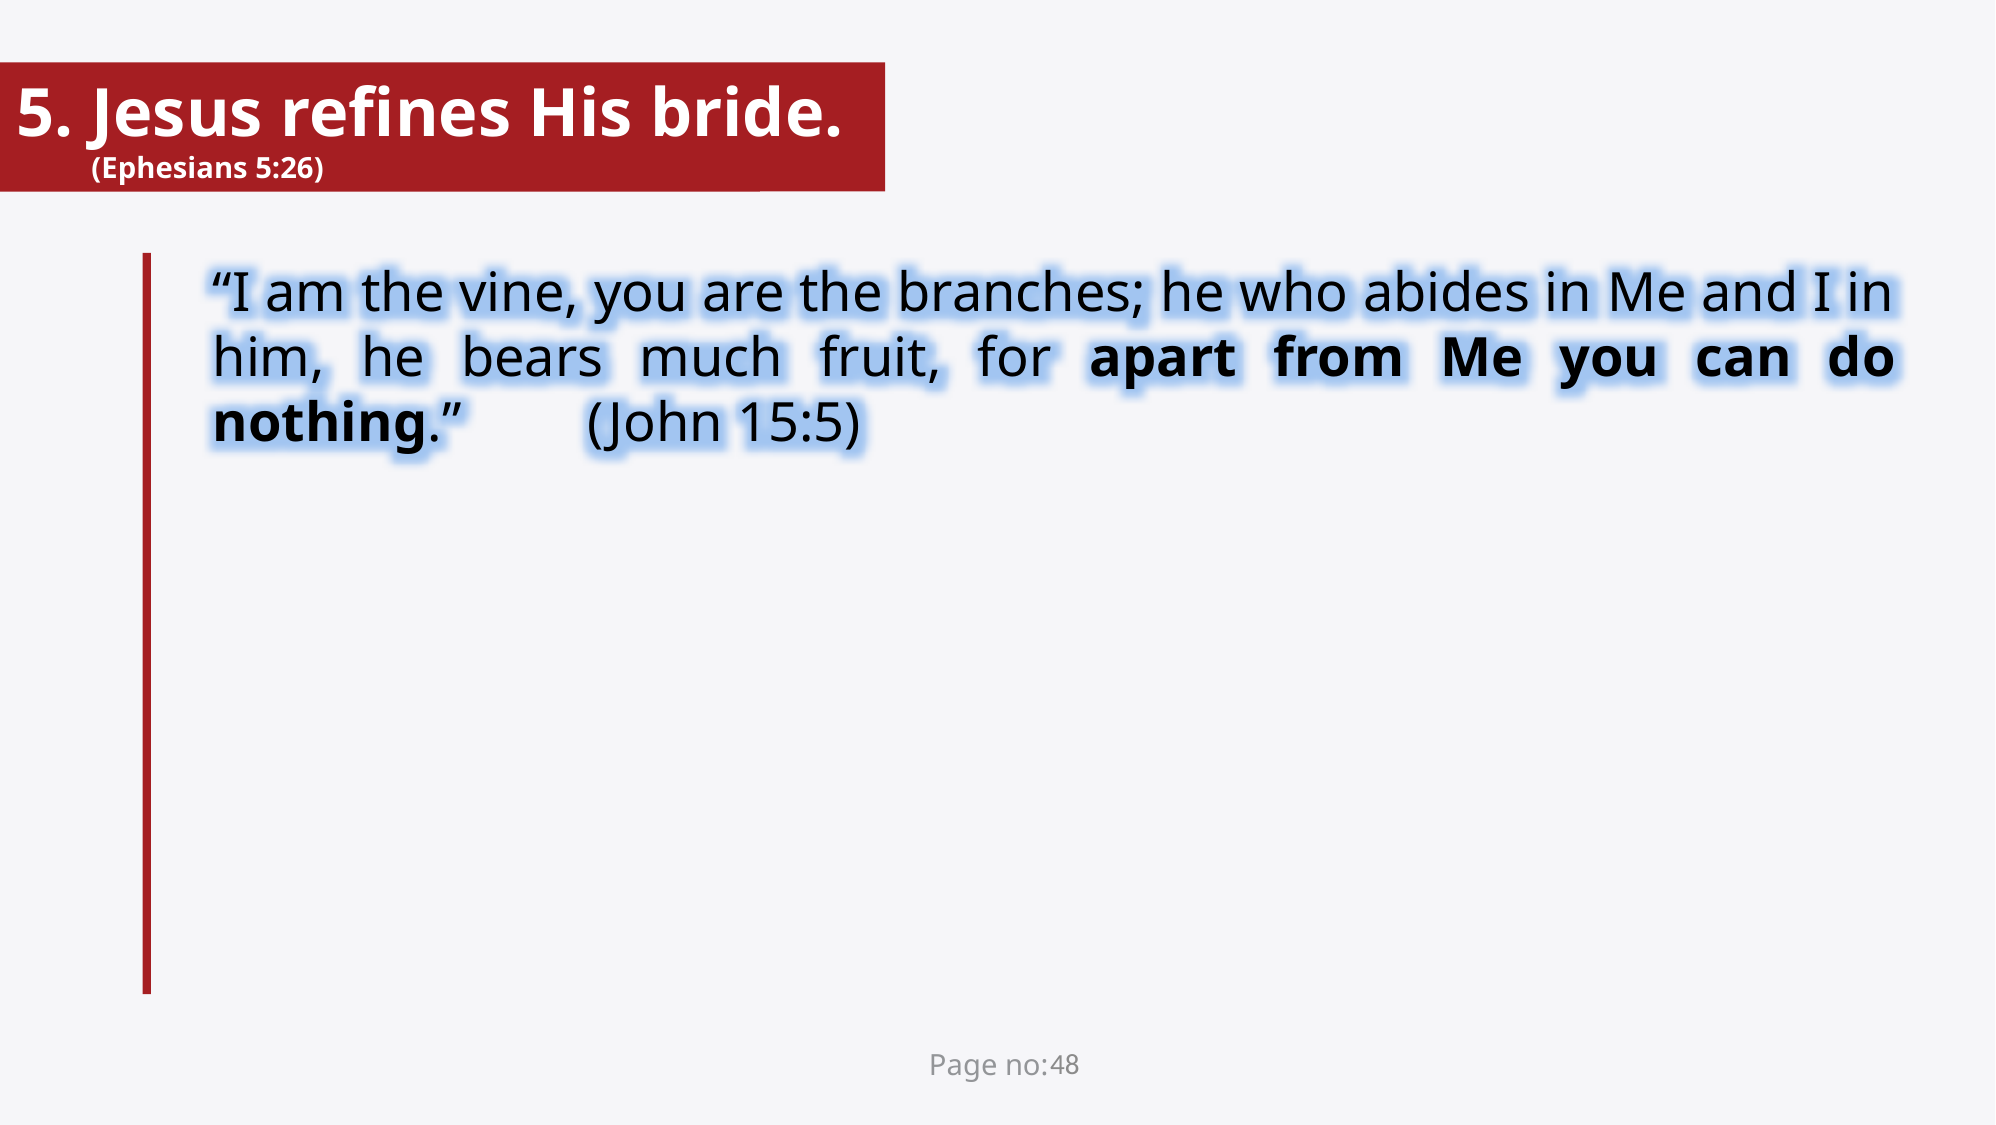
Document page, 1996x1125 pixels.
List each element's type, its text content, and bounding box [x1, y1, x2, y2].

text_box “I am the vine, you are the branches; he who abides in Me and I in him, he bears much fruit, for apart from Me you can do nothing.” (John 15:5) [198, 249, 1911, 460]
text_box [1, 62, 886, 194]
